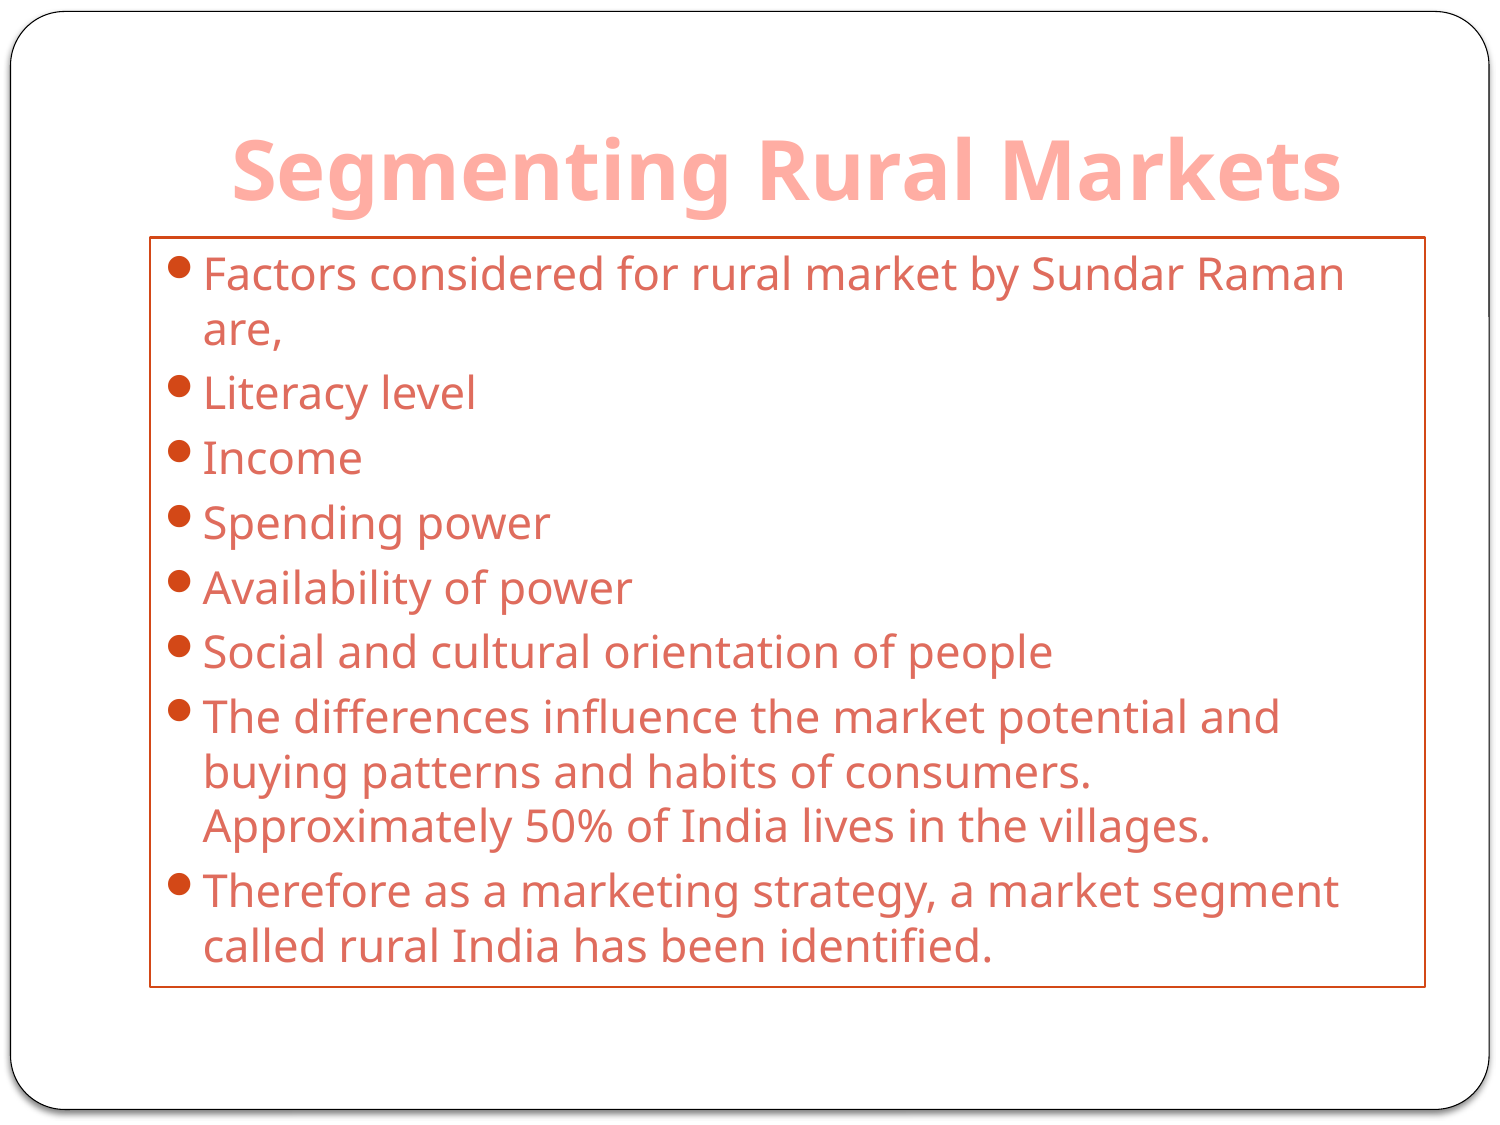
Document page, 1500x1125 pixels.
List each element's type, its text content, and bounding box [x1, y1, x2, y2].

list Factors considered for rural market by Sundar Raman are, Literacy level Income Spending power Availability of power Social and cultural orientation of people The differences influence the market potential and buying patterns and habits of consumers. Approximately 50% of India lives in the villages. Therefore as a marketing strategy, a market segment called rural India has been identified. [149, 236, 1426, 988]
title Segmenting Rural Markets [150, 45, 1425, 233]
